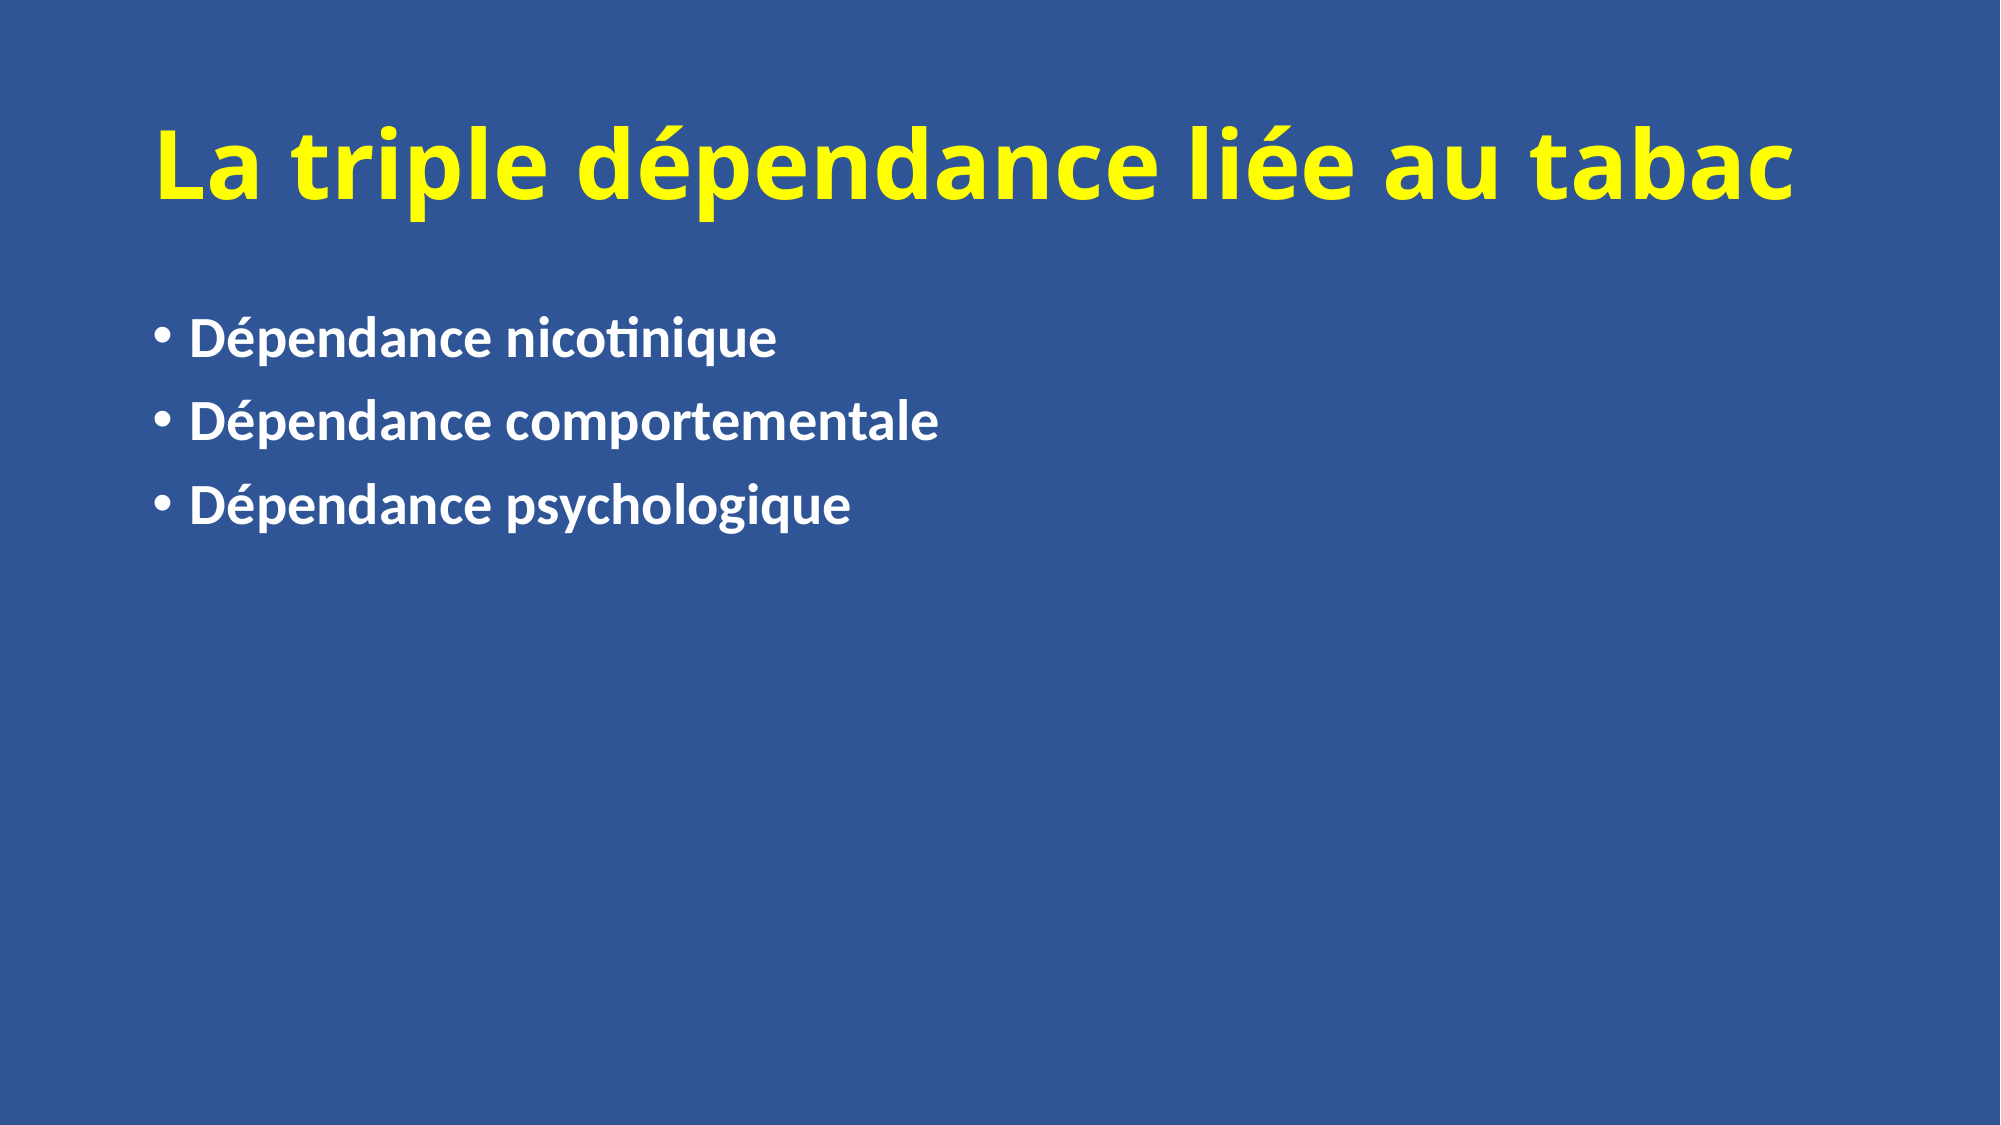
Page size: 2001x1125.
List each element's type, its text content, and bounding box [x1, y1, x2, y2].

list Dépendance nicotinique Dépendance comportementale Dépendance psychologique [137, 299, 1863, 1014]
title La triple dépendance liée au tabac [137, 59, 1863, 278]
